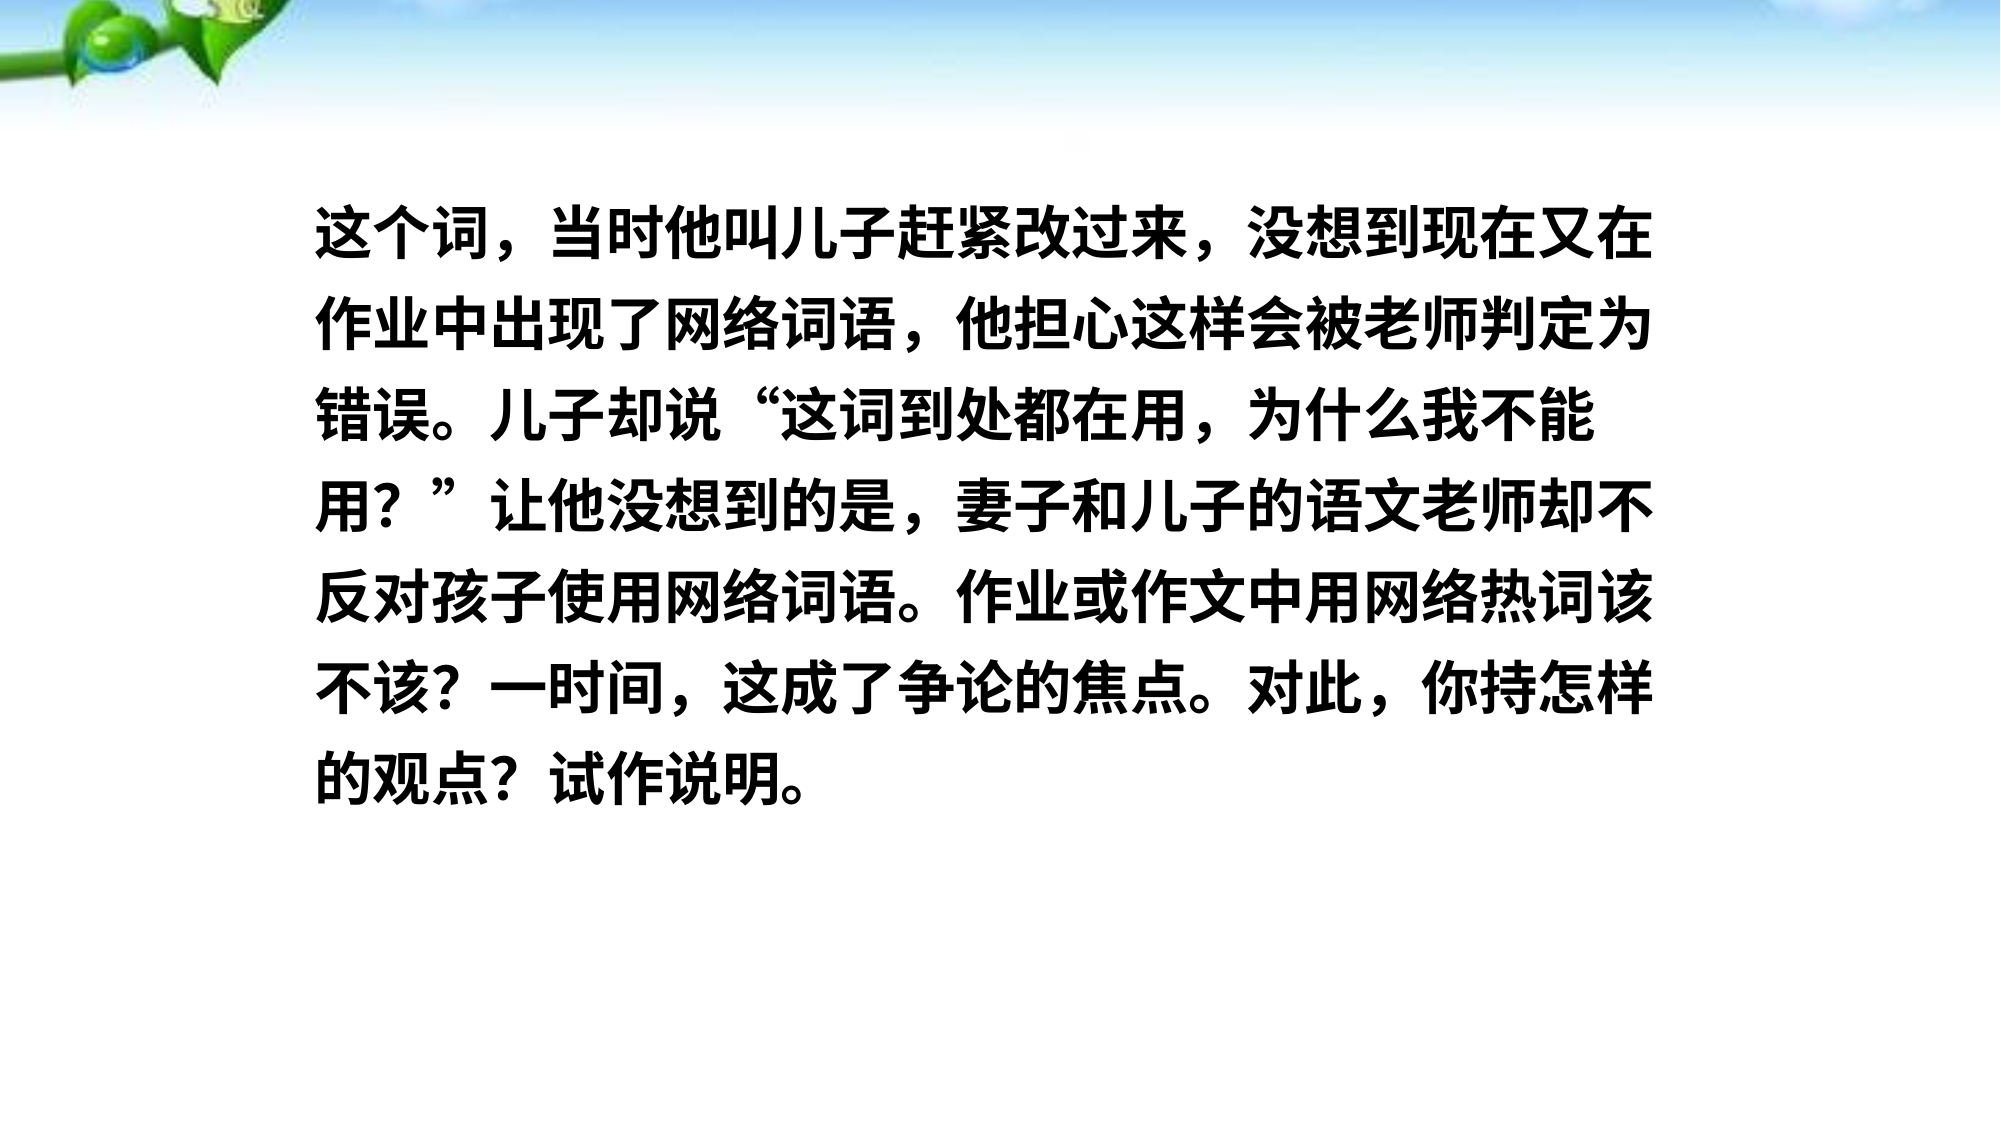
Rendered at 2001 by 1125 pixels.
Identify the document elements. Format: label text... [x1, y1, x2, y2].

text_box 这个词，当时他叫儿子赶紧改过来，没想到现在又在作业中出现了网络词语，他担心这样会被老师判定为错误。儿子却说“这词到处都在用，为什么我不能用？”让他没想到的是，妻子和儿子的语文老师却不反对孩子使用网络词语。作业或作文中用网络热词该不该？一时间，这成了争论的焦点。对此，你持怎样的观点？试作说明。 [300, 168, 1700, 820]
picture [0, 0, 2001, 1125]
